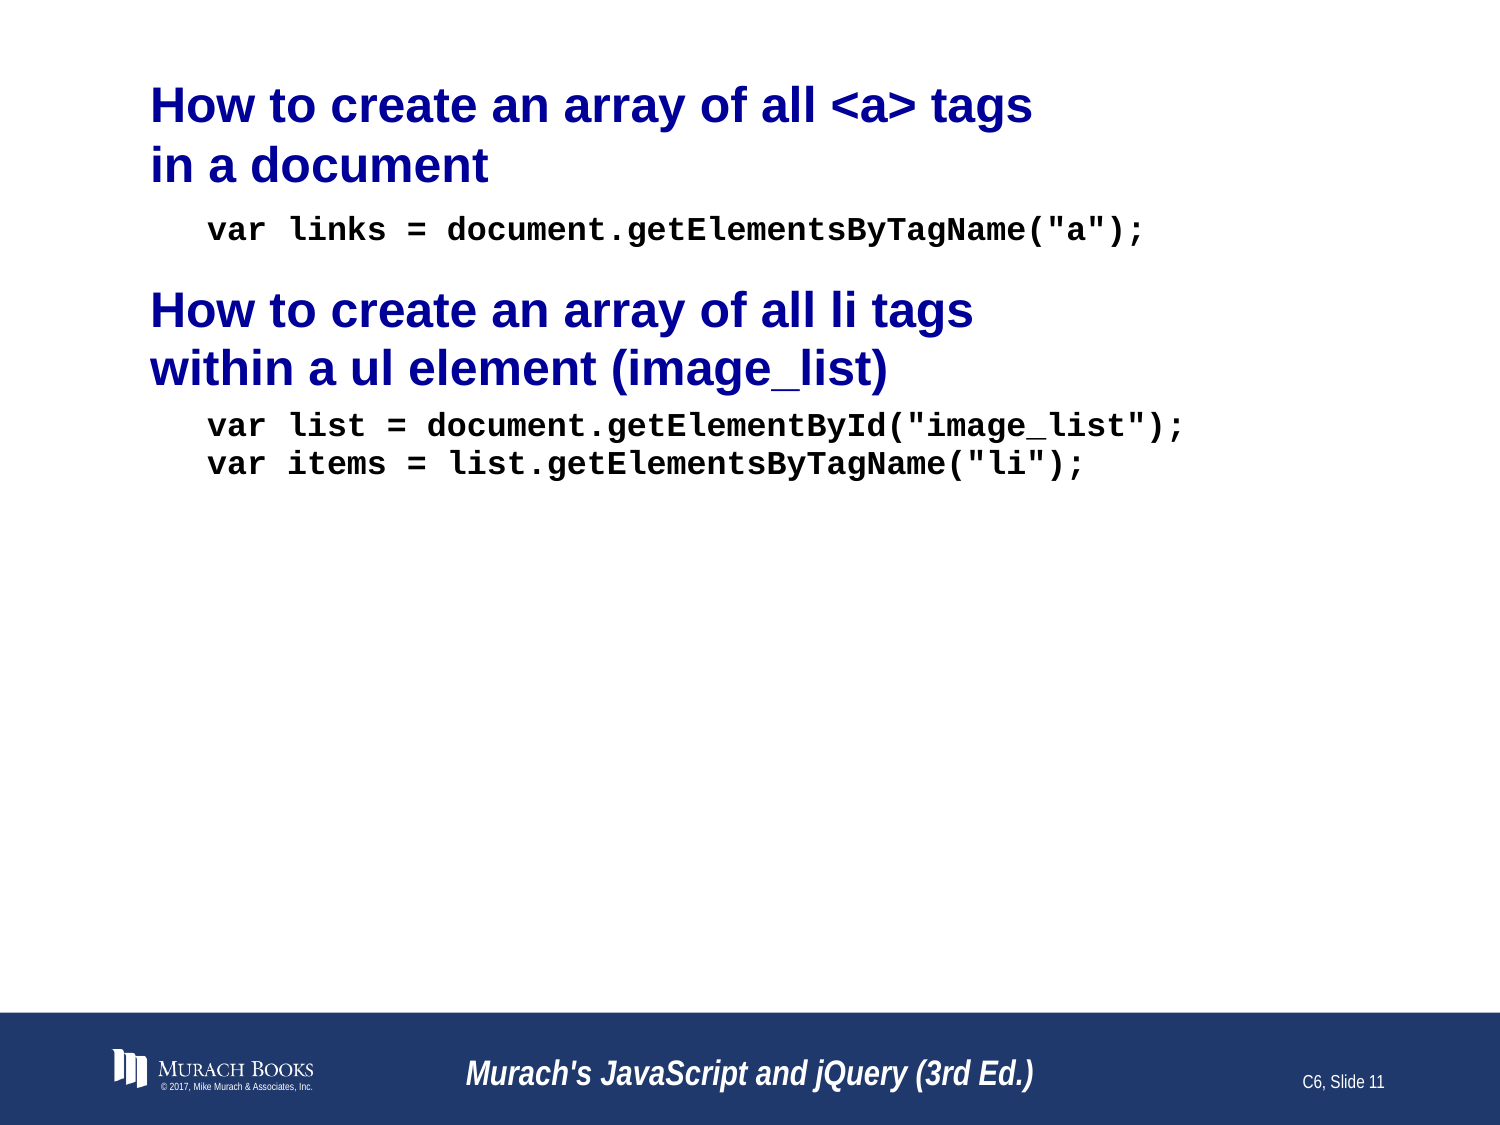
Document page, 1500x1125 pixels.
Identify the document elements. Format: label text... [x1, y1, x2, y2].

slide_number Murach's JavaScript and jQuery (3rd Ed.) [463, 1025, 1050, 1100]
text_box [149, 212, 1350, 485]
title How to create an array of all <a> tags in a document [150, 72, 1350, 194]
footer © 2017, Mike Murach & Associates, Inc. [12, 1025, 463, 1100]
slide_number C6, Slide 11 [1087, 1025, 1400, 1100]
